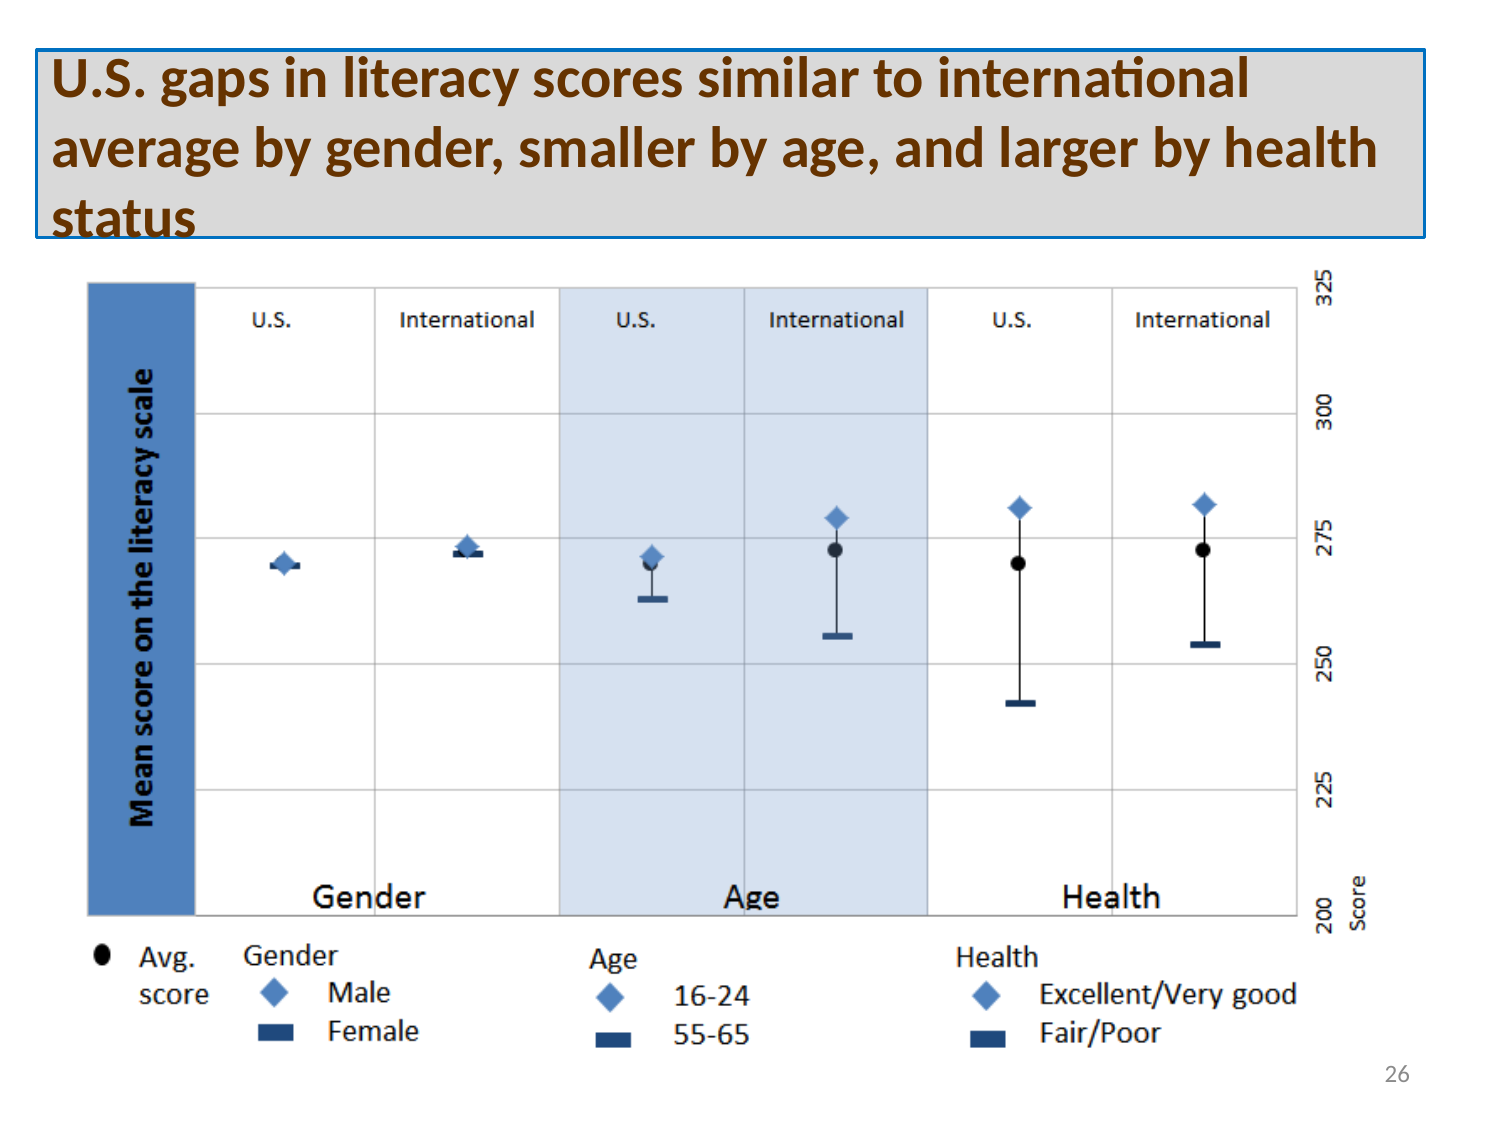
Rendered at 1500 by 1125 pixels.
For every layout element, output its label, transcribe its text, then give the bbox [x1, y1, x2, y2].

text_box U.S. gaps in literacy scores similar to international average by gender, smaller by age, and larger by health status [36, 50, 1425, 238]
slide_number 26 [1381, 1042, 1425, 1103]
picture [62, 237, 1377, 1101]
